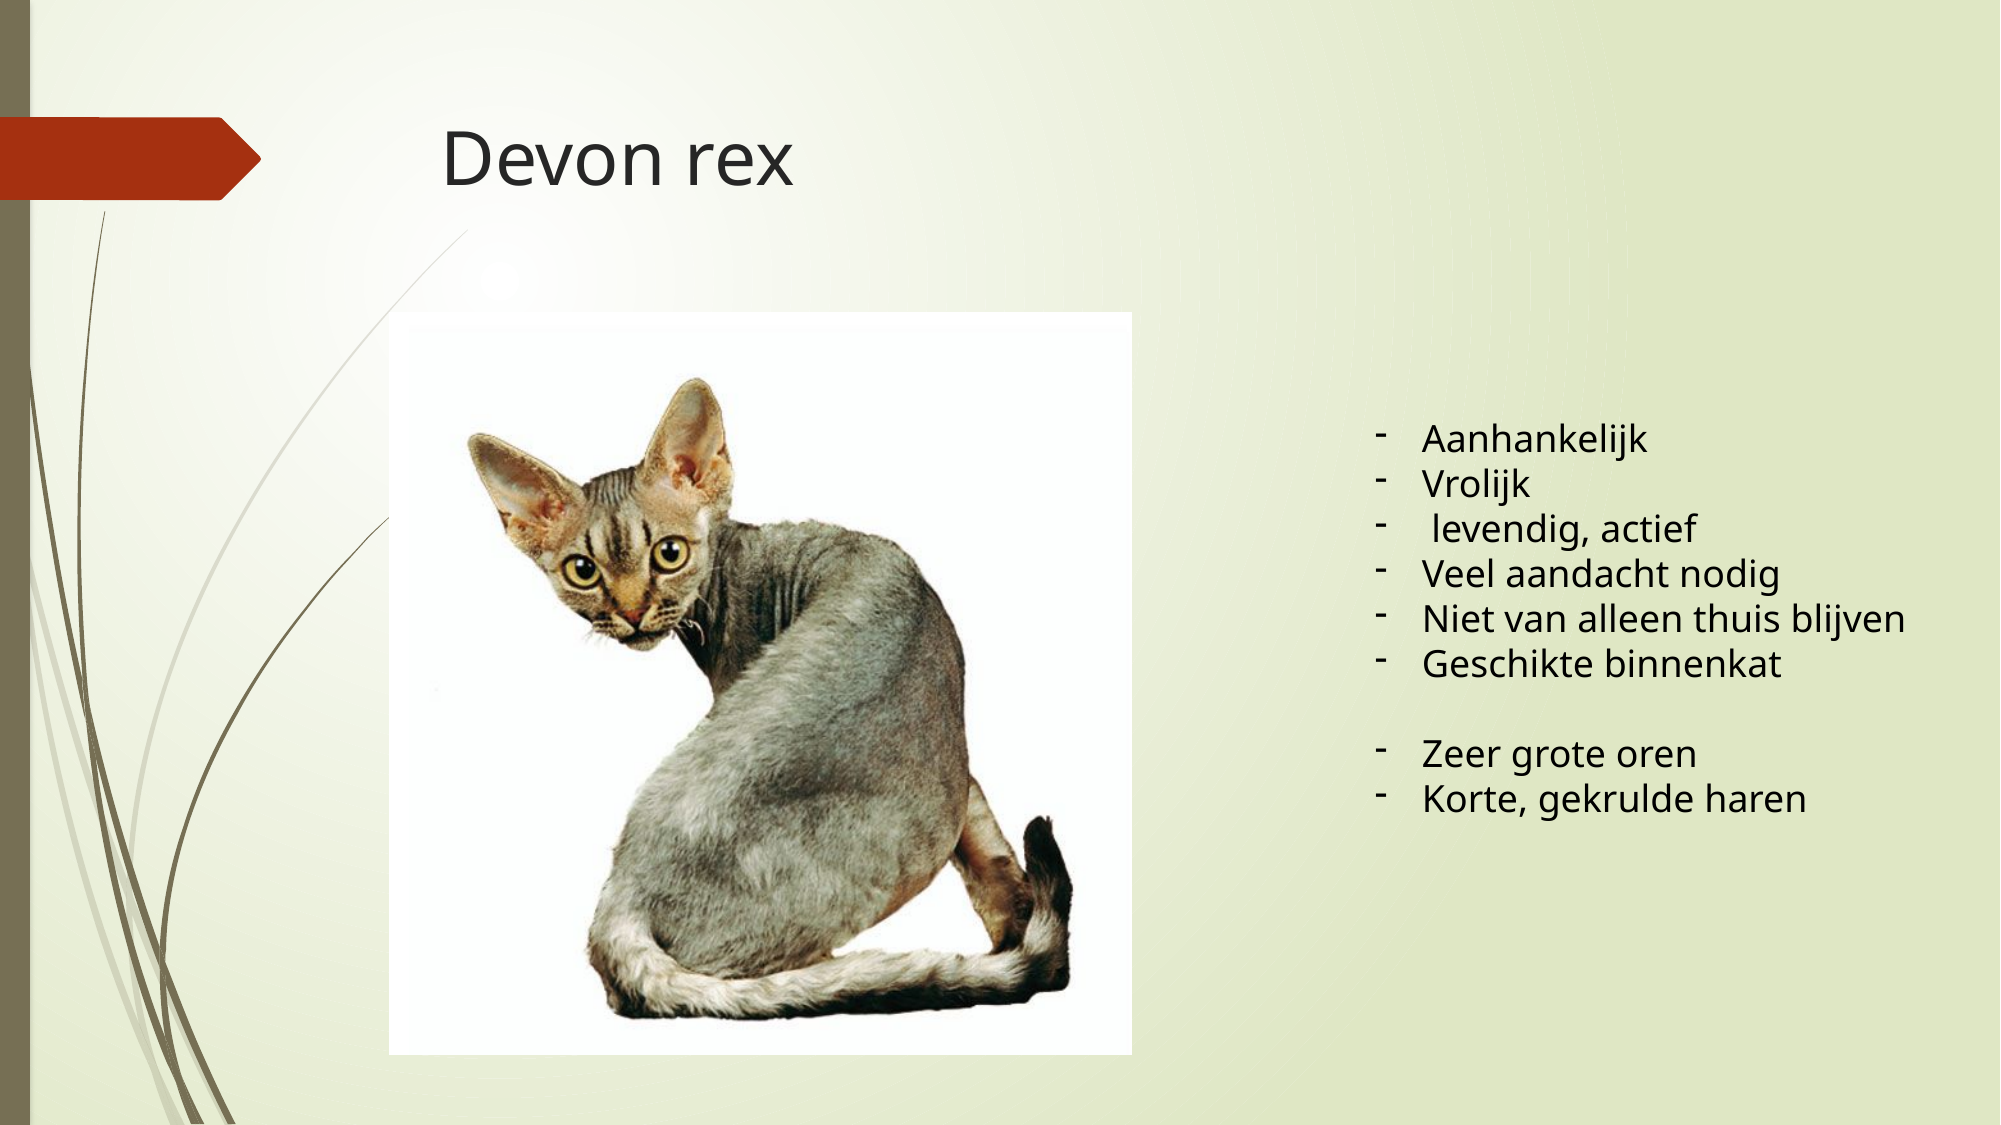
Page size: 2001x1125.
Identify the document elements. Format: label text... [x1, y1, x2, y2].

title Devon rex [425, 102, 1888, 313]
picture [388, 312, 1132, 1056]
text_box Aanhankelijk Vrolijk levendig, actief Veel aandacht nodig Niet van alleen thuis blijven Geschikte binnenkat Zeer grote oren Korte, gekrulde haren [1360, 407, 1922, 828]
